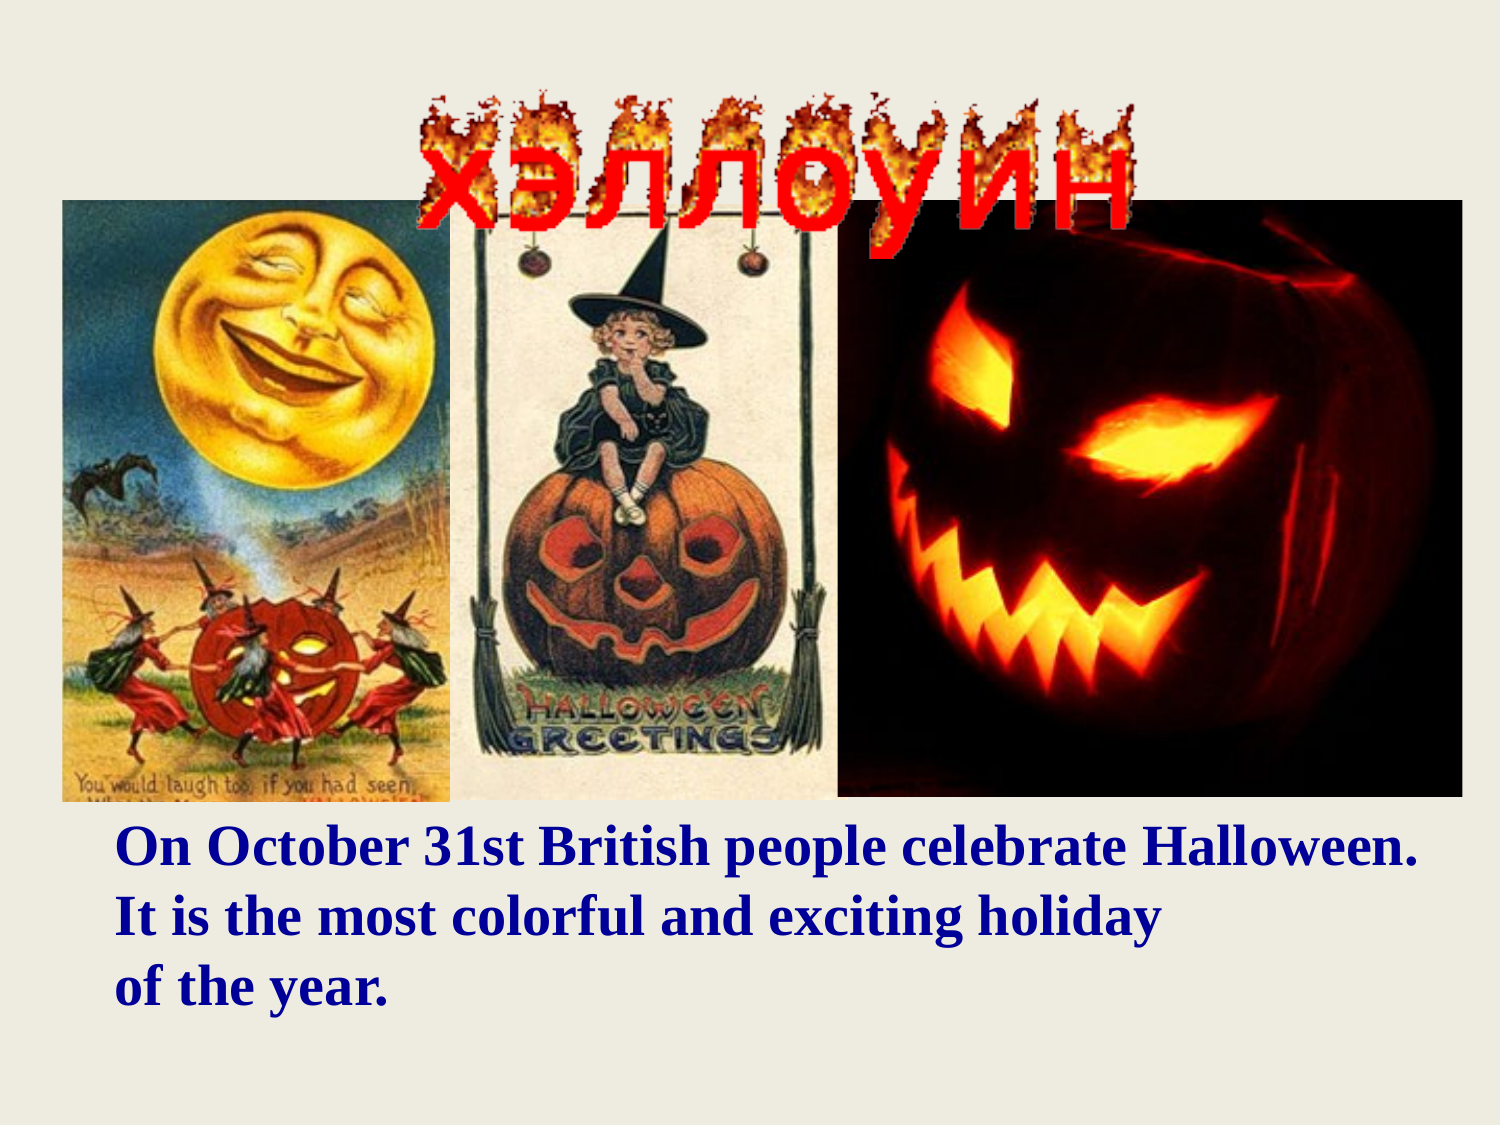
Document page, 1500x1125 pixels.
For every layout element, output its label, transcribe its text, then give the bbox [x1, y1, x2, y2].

picture [837, 199, 1463, 798]
picture [454, 268, 833, 801]
picture [61, 199, 451, 802]
text_box On October 31st British people celebrate Halloween. It is the most colorful and exciting holiday of the year. [99, 808, 1450, 1025]
picture [411, 87, 1148, 260]
